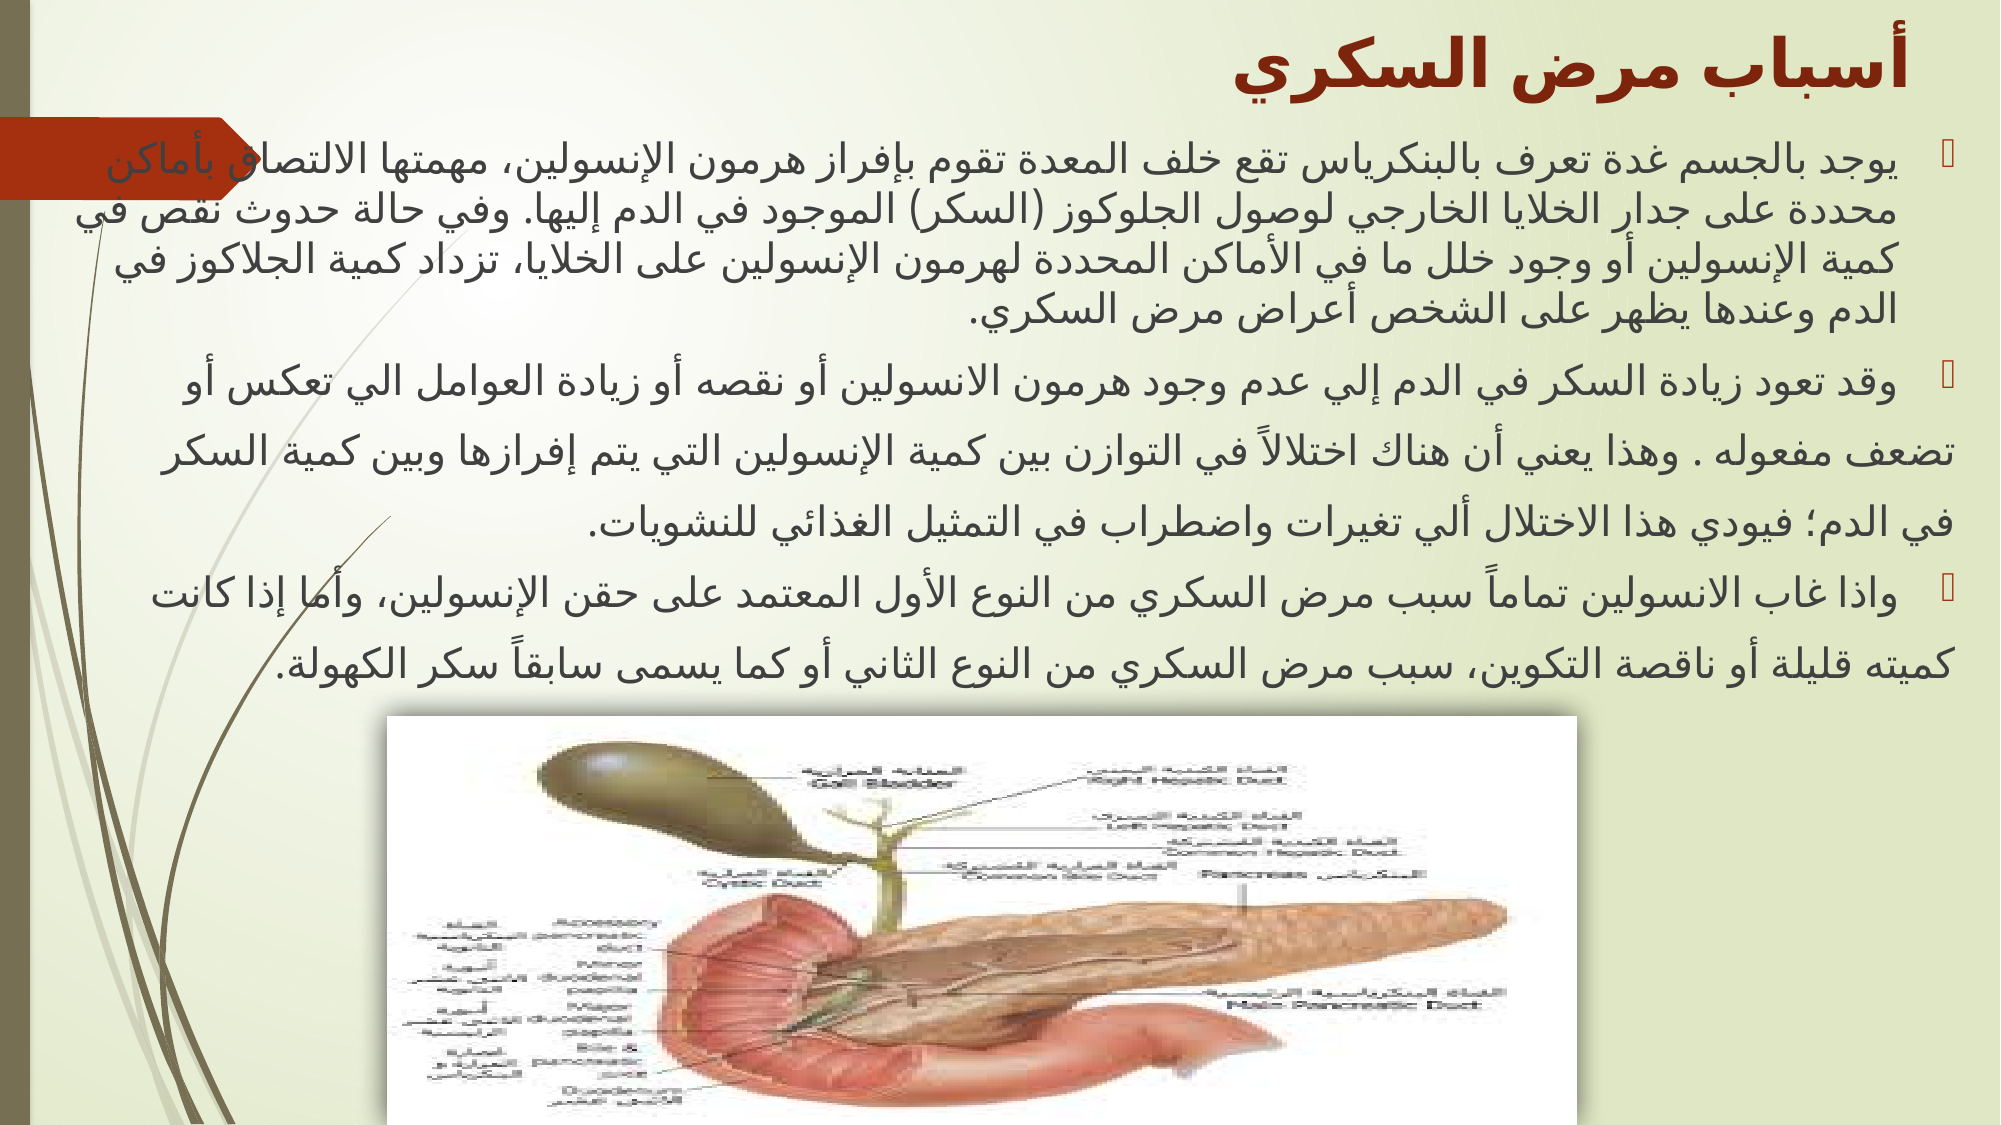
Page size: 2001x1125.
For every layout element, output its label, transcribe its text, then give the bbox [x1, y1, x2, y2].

list يوجد بالجسم غدة تعرف بالبنكرياس تقع خلف المعدة تقوم بإفراز هرمون الإنسولين، مهمتها الالتصاق بأماكن محددة على جدار الخلايا الخارجي لوصول الجلوكوز (السكر) الموجود في الدم إليها. وفي حالة حدوث نقص في كمية الإنسولين أو وجود خلل ما في الأماكن المحددة لهرمون الإنسولين على الخلايا، تزداد كمية الجلاكوز في الدم وعندها يظهر على الشخص أعراض مرض السكري. وقد تعود زيادة السكر في الدم إلي عدم وجود هرمون الانسولين أو نقصه أو زيادة العوامل الي تعكس أو تضعف مفعوله . وهذا يعني أن هناك اختلالاً في التوازن بين كمية الإنسولين التي يتم إفرازها وبين كمية السكر في الدم؛ فيودي هذا الاختلال ألي تغيرات واضطراب في التمثيل الغذائي للنشويات. واذا غاب الانسولين تماماً سبب مرض السكري من النوع الأول المعتمد على حقن الإنسولين، وأما إذا كانت كميته قليلة أو ناقصة التكوين، سبب مرض السكري من النوع الثاني أو كما يسمى سابقاً سكر الكهولة. [28, 124, 1972, 1038]
title أسباب مرض السكري [226, 12, 1927, 109]
picture [387, 716, 1577, 1125]
